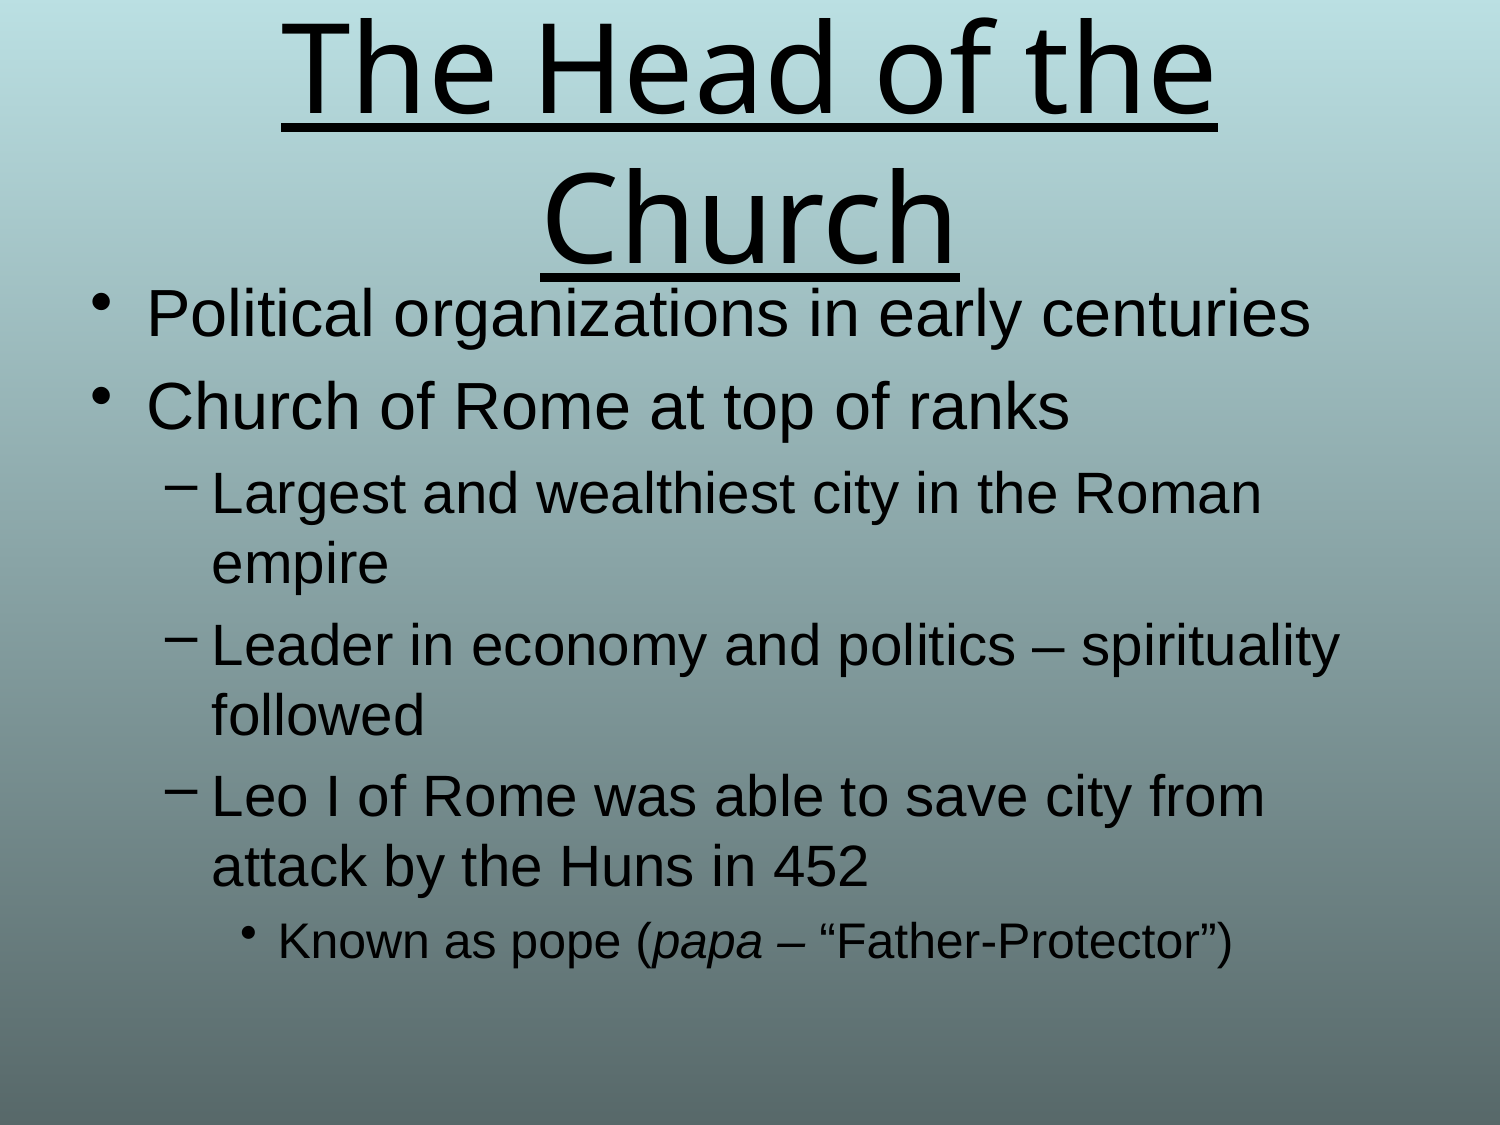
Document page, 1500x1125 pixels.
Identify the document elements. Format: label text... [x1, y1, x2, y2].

list Political organizations in early centuries Church of Rome at top of ranks Largest and wealthiest city in the Roman empire Leader in economy and politics – spirituality followed Leo I of Rome was able to save city from attack by the Huns in 452 Known as pope (papa – “Father-Protector”) [74, 262, 1426, 1006]
title The Head of the Church [74, 44, 1426, 233]
